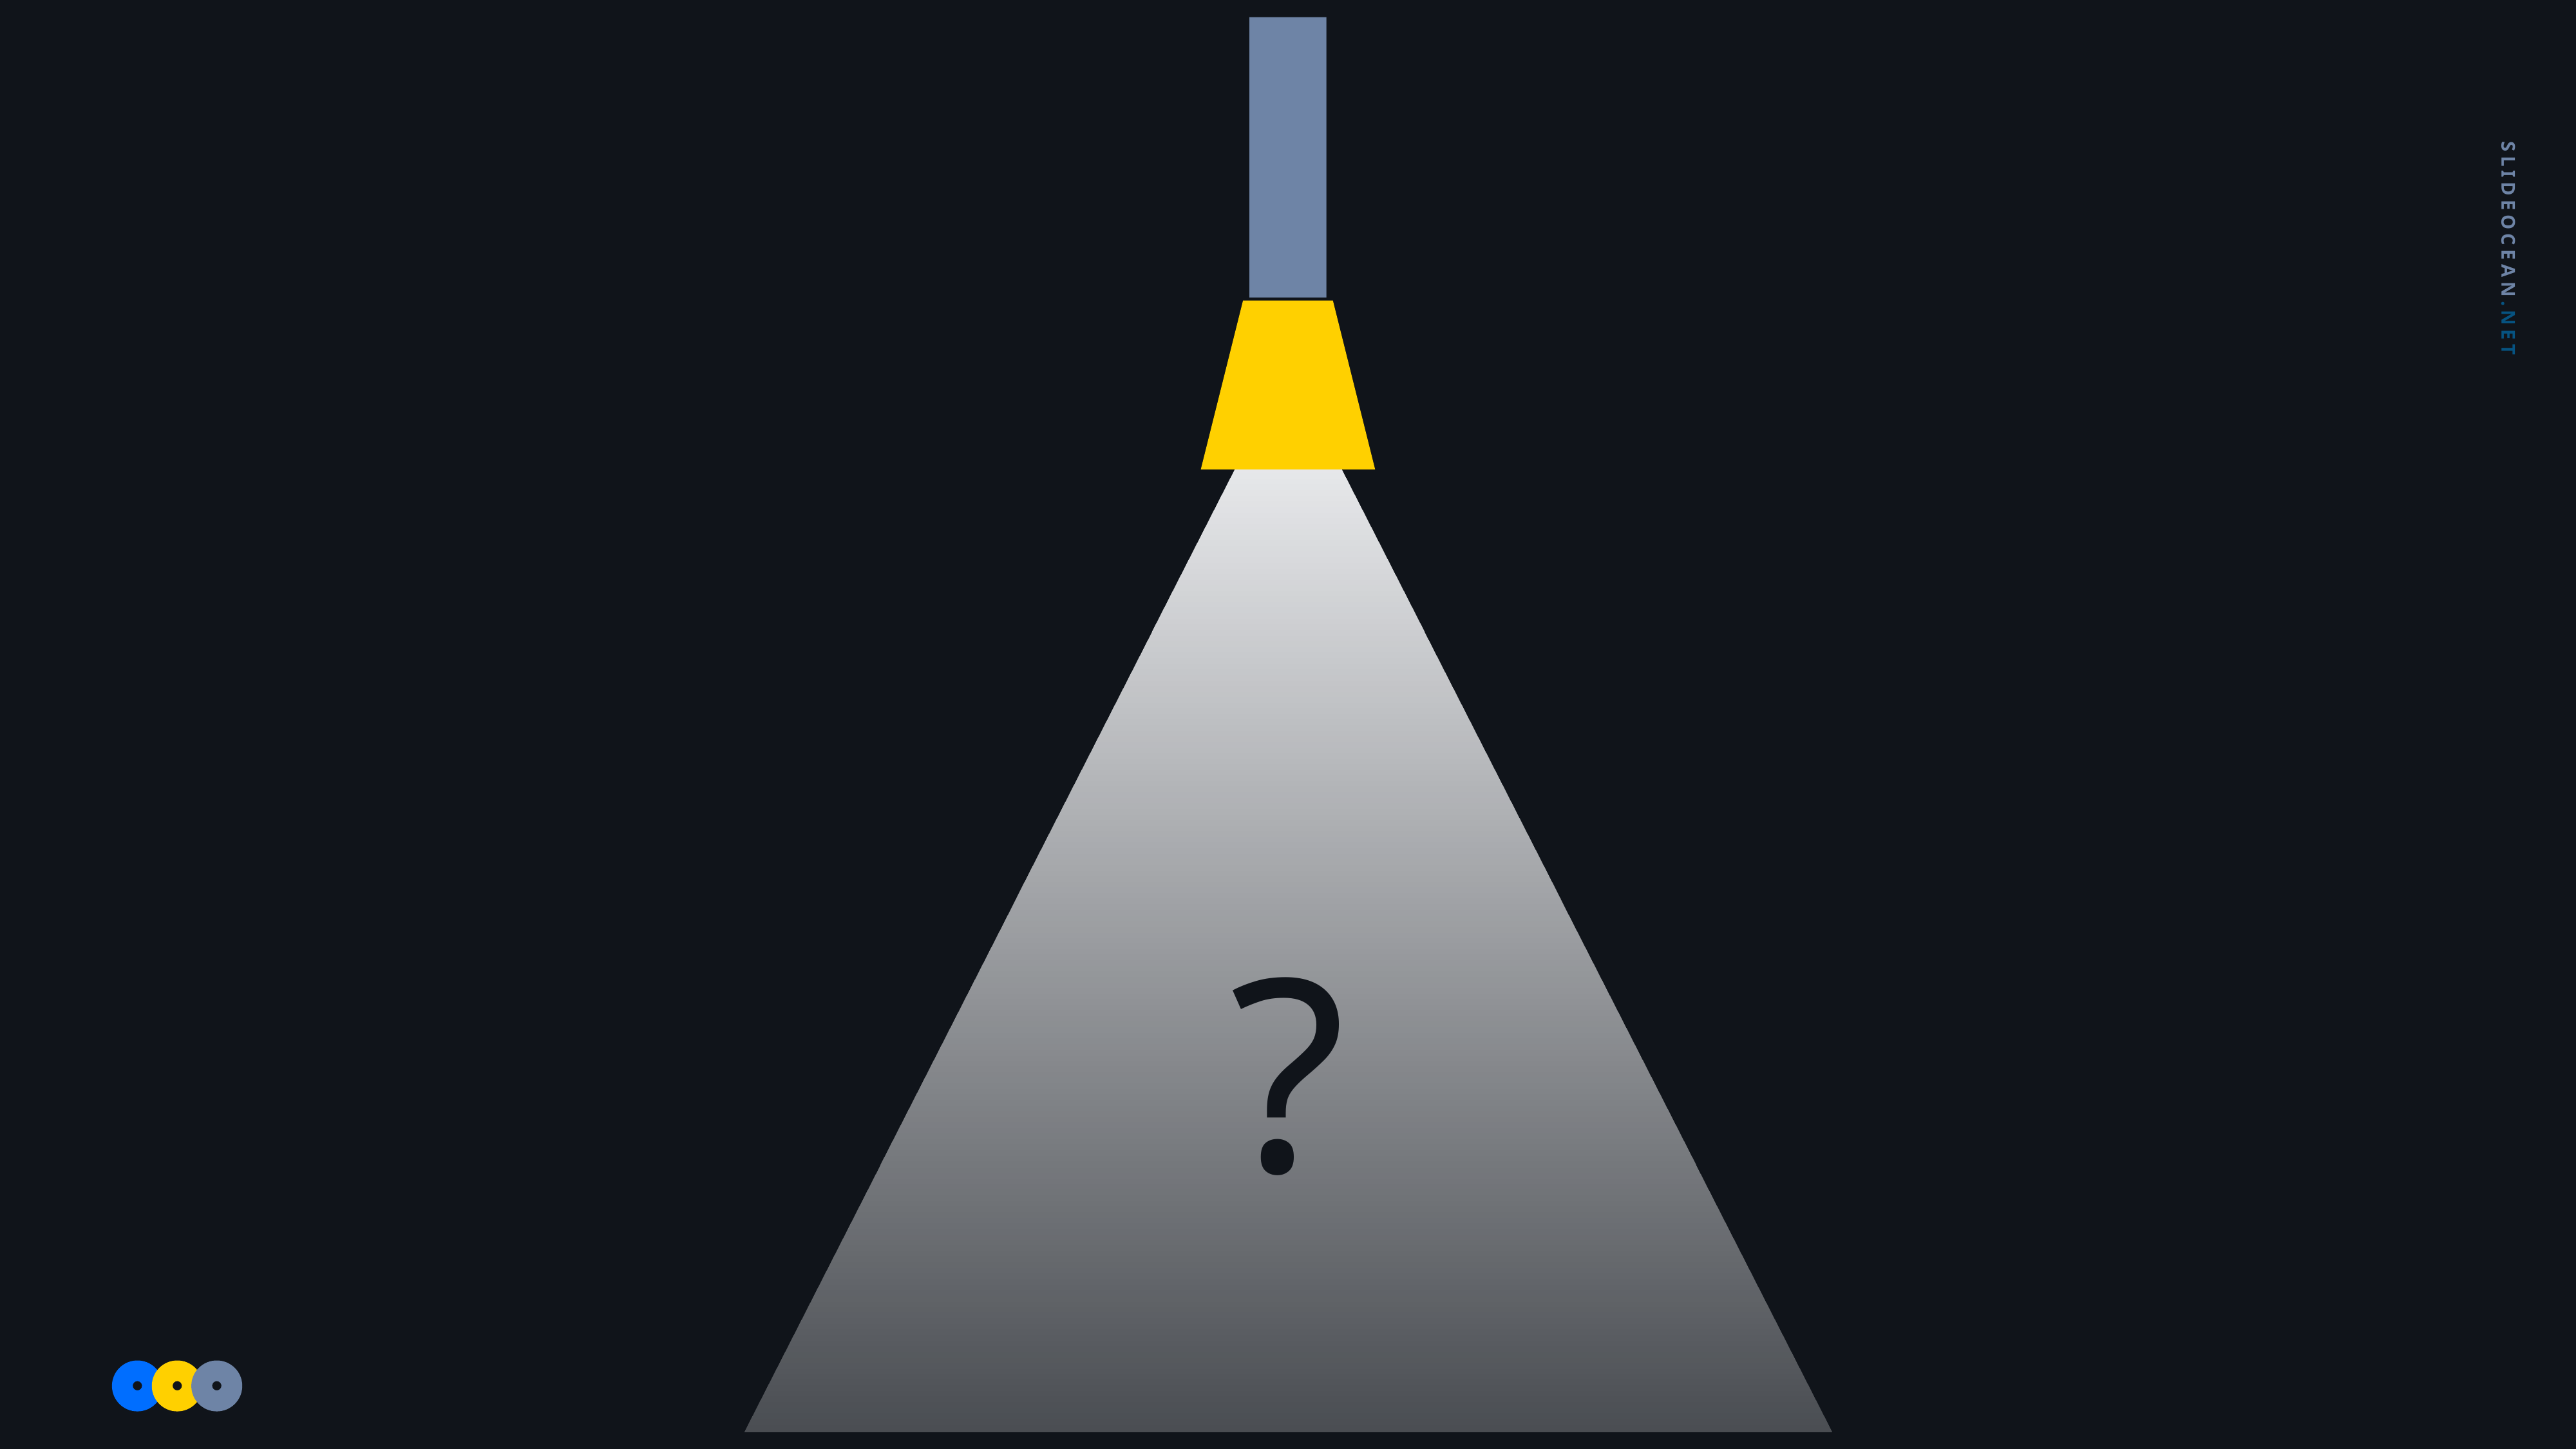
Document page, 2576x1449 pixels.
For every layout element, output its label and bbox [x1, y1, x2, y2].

text_box [743, 16, 1833, 1433]
